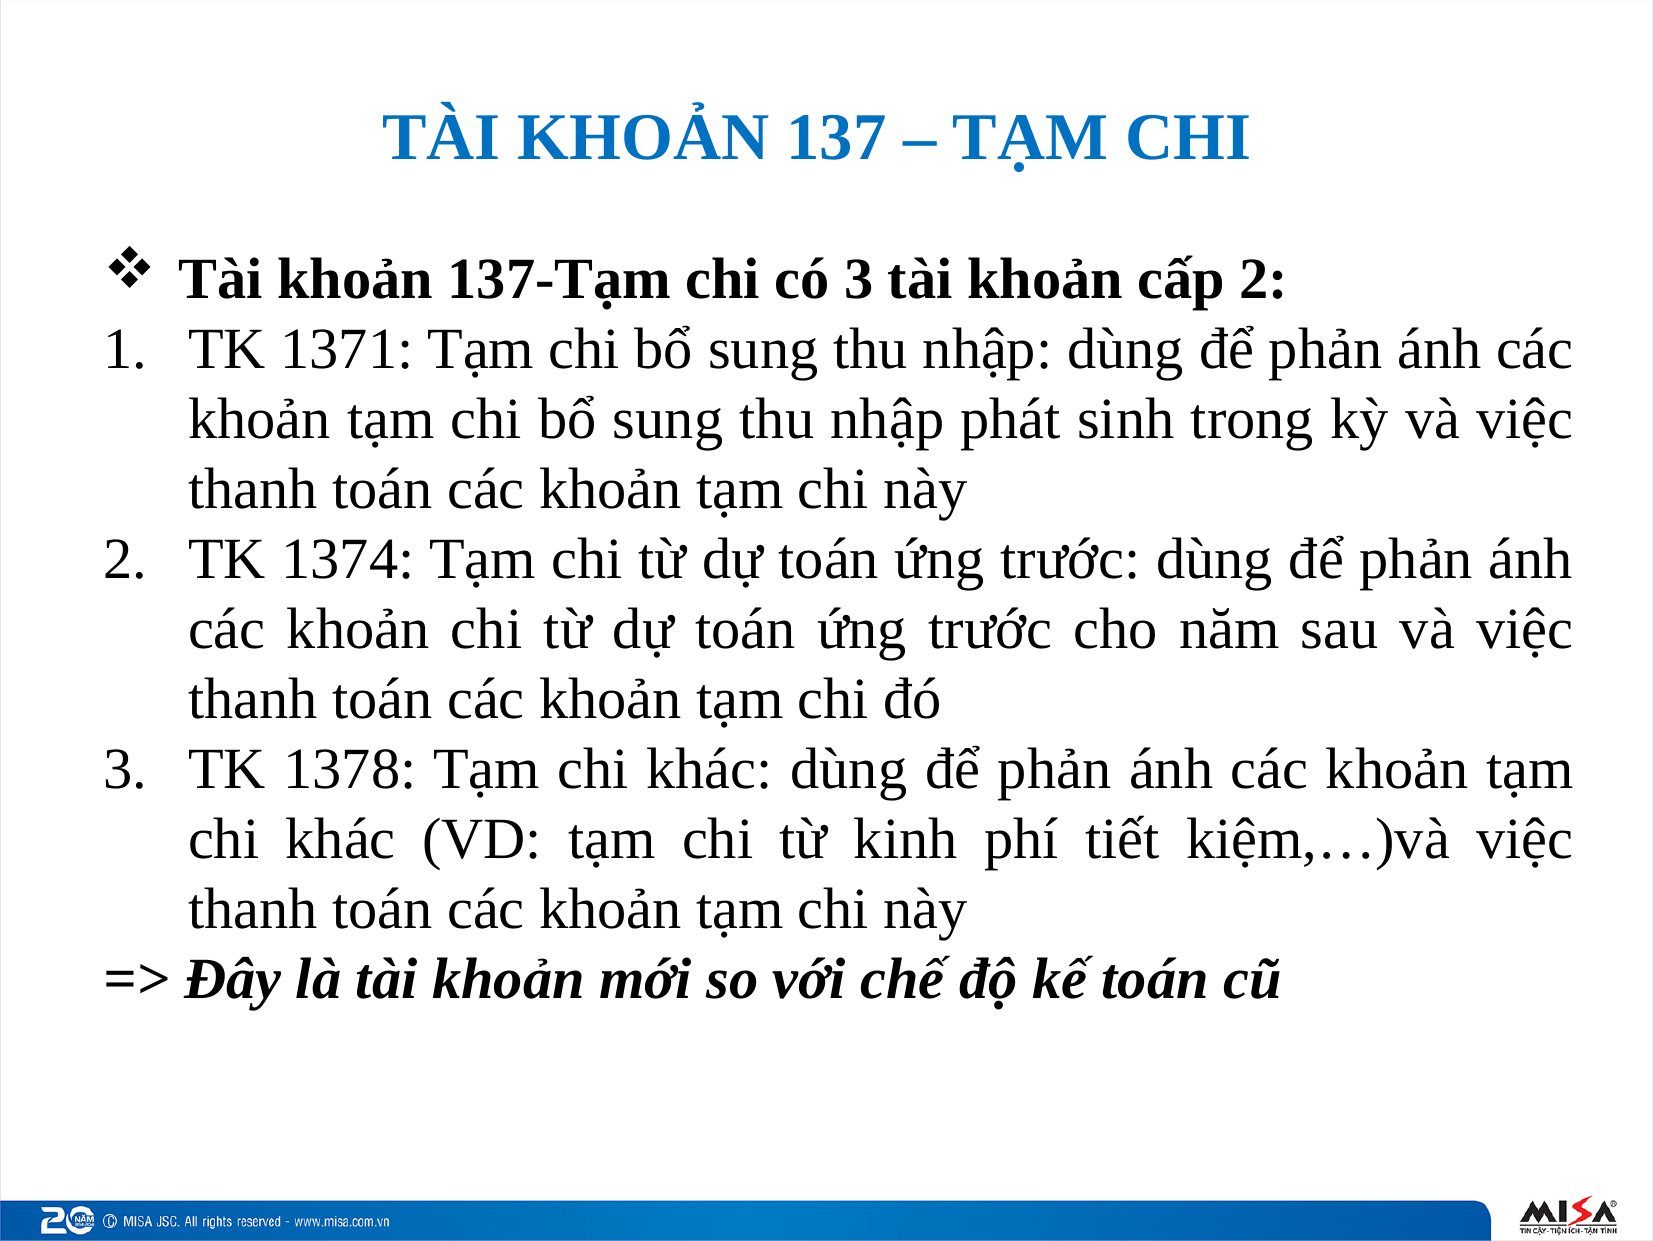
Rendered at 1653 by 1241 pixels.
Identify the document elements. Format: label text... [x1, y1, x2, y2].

title TÀI KHOẢN 137 – TẠM CHI [76, 95, 1558, 179]
text_box Tài khoản 137-Tạm chi có 3 tài khoản cấp 2: TK 1371: Tạm chi bổ sung thu nhập: dùng để phản ánh các khoản tạm chi bổ sung thu nhập phát sinh trong kỳ và việc thanh toán các khoản tạm chi này TK 1374: Tạm chi từ dự toán ứng trước: dùng để phản ánh các khoản chi từ dự toán ứng trước cho năm sau và việc thanh toán các khoản tạm chi đó TK 1378: Tạm chi khác: dùng để phản ánh các khoản tạm chi khác (VD: tạm chi từ kinh phí tiết kiệm,…)và việc thanh toán các khoản tạm chi này => Đây là tài khoản mới so với chế độ kế toán cũ [88, 232, 1589, 1138]
picture [0, 0, 1653, 1241]
